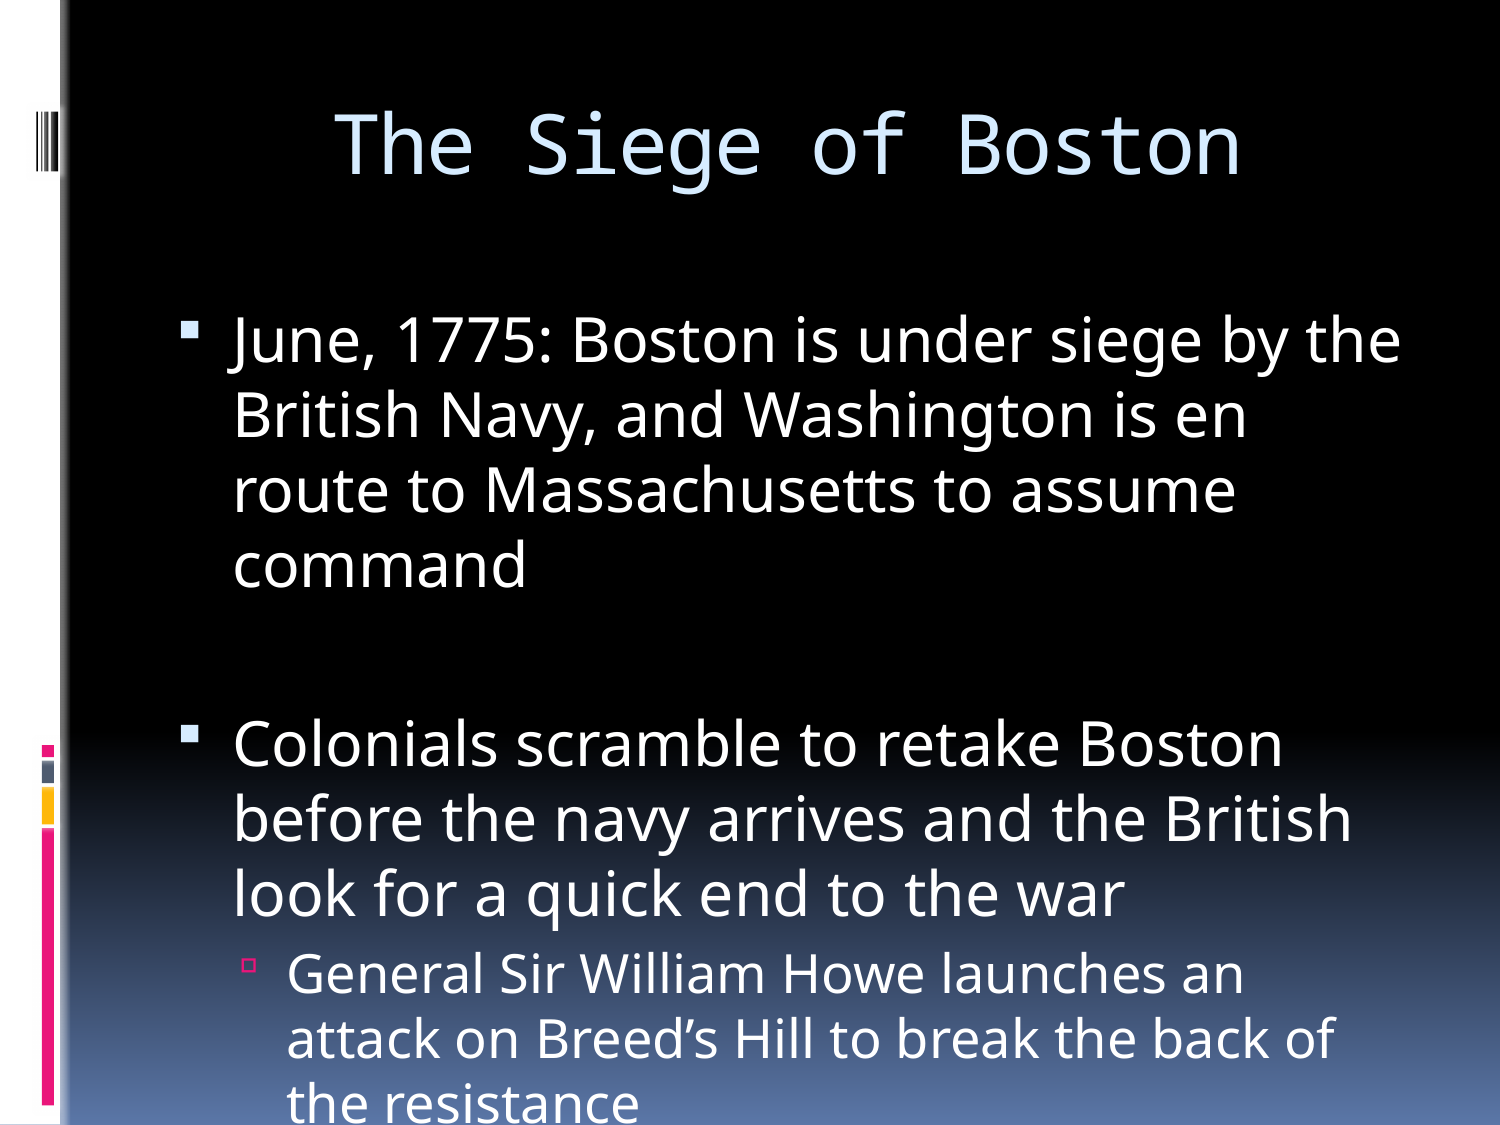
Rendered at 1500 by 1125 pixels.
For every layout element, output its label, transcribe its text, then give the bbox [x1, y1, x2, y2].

title The Siege of Boston [150, 83, 1425, 234]
list June, 1775: Boston is under siege by the British Navy, and Washington is en route to Massachusetts to assume command Colonials scramble to retake Boston before the navy arrives and the British look for a quick end to the war General Sir William Howe launches an attack on Breed’s Hill to break the back of the resistance [150, 292, 1425, 1043]
